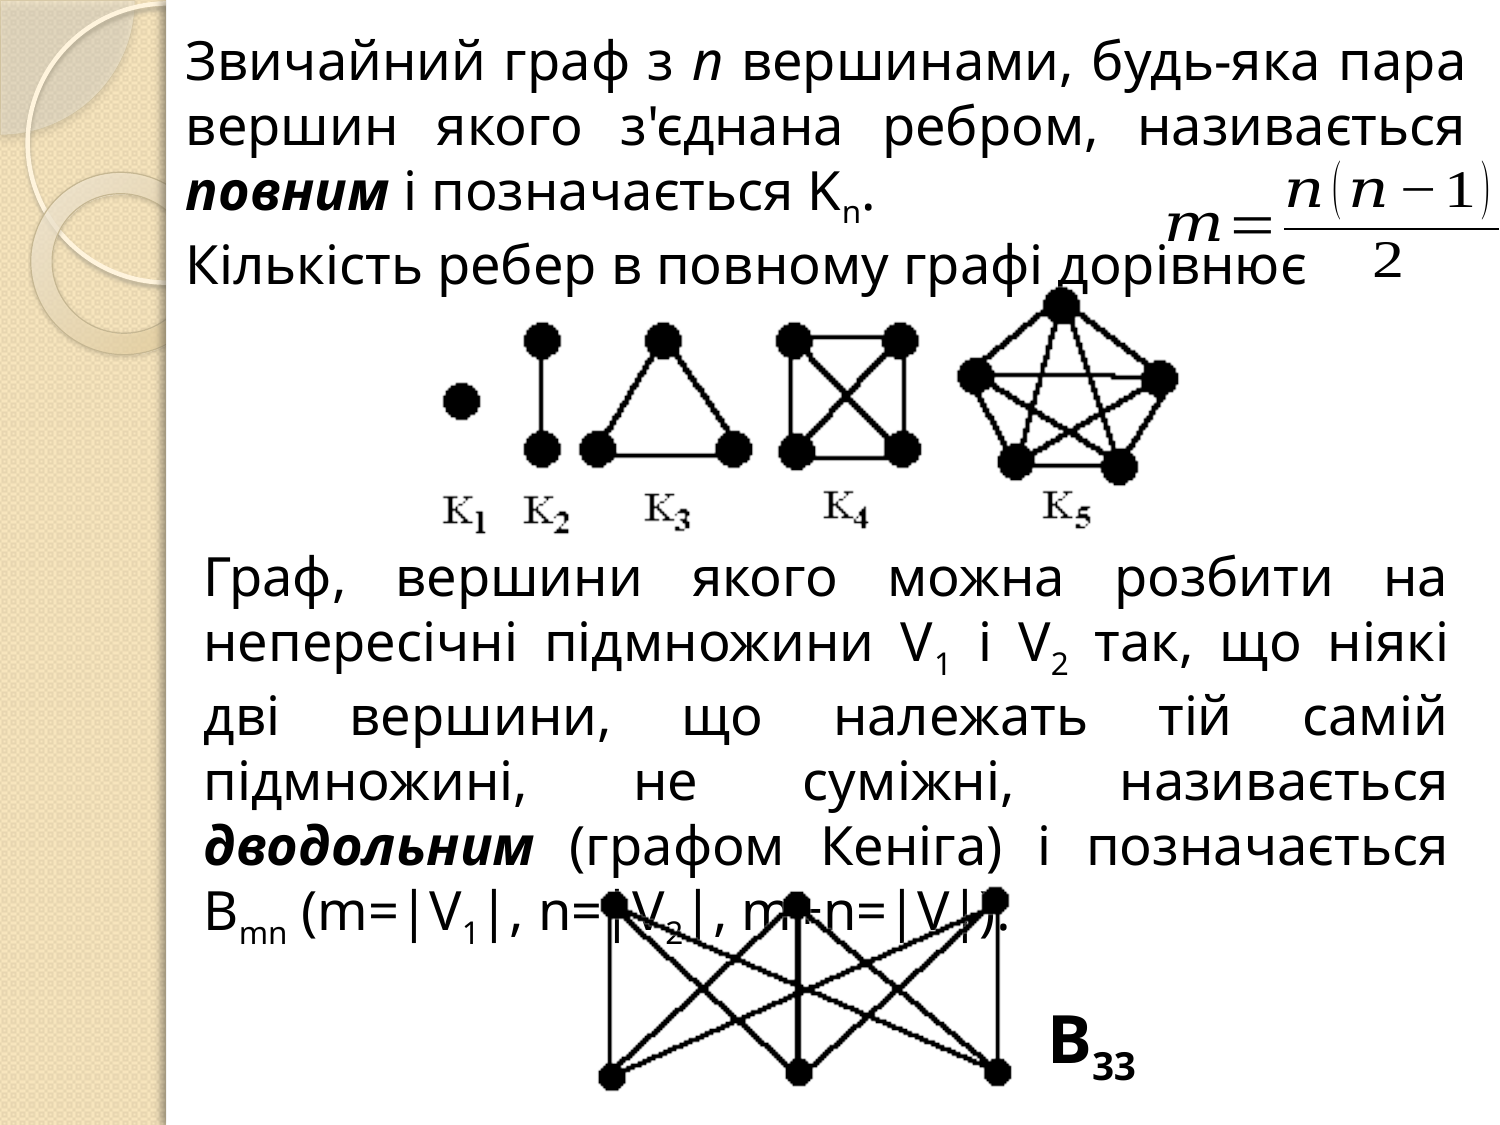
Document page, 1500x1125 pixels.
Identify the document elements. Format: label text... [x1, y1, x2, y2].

picture [436, 279, 1182, 538]
text_box B33 [1040, 989, 1182, 1096]
text_box Звичайний граф з n вершинами, будь-яка пара вершин якого з'єднана ребром, називається повним і позначається Kn. Кількість ребер в повному графі дорівнює [171, 19, 1483, 303]
picture [585, 878, 1033, 1101]
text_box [740, 544, 760, 581]
text_box Граф, вершини якого можна розбити на непересічні підмножини V1 і V2 так, що ніякі дві вершини, що належать тій самій підмножині, не суміжні, називається дводольним (графом Кеніга) і позначається Bmn (m=|V1|, n=|V2|, m+n=|V|). [188, 535, 1465, 958]
